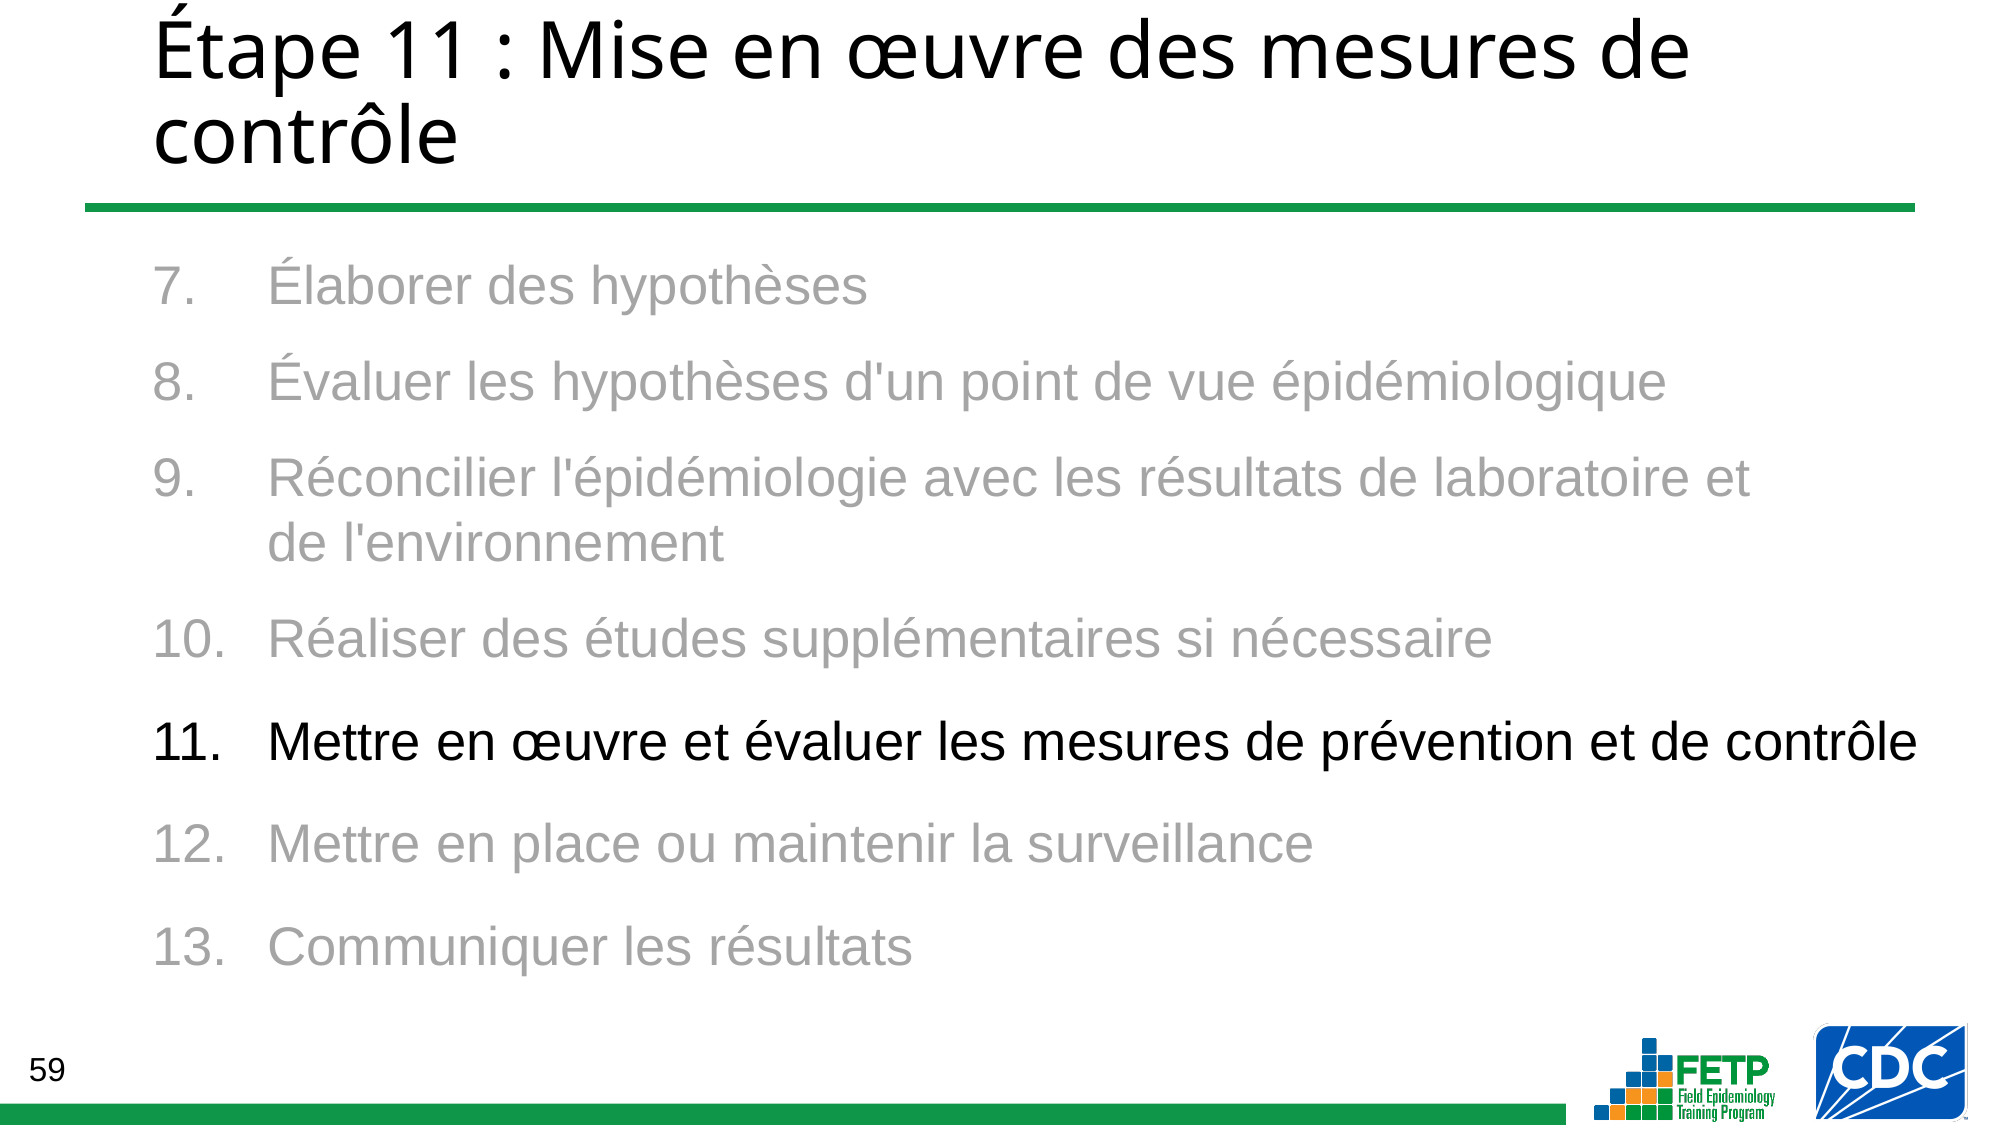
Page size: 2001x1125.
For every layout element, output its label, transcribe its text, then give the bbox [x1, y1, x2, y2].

text_box Étape 11 : Mise en œuvre des mesures de contrôle [137, 46, 1903, 189]
picture [1594, 1038, 1775, 1122]
picture [1813, 1023, 1968, 1122]
list Élaborer des hypothèses Évaluer les hypothèses d'un point de vue épidémiologique Réconcilier l'épidémiologie avec les résultats de laboratoire et de l'environnement Réaliser des études supplémentaires si nécessaire Mettre en œuvre et évaluer les mesures de prévention et de contrôle Mettre en place ou maintenir la surveillance Communiquer les résultats [137, 242, 1953, 1004]
